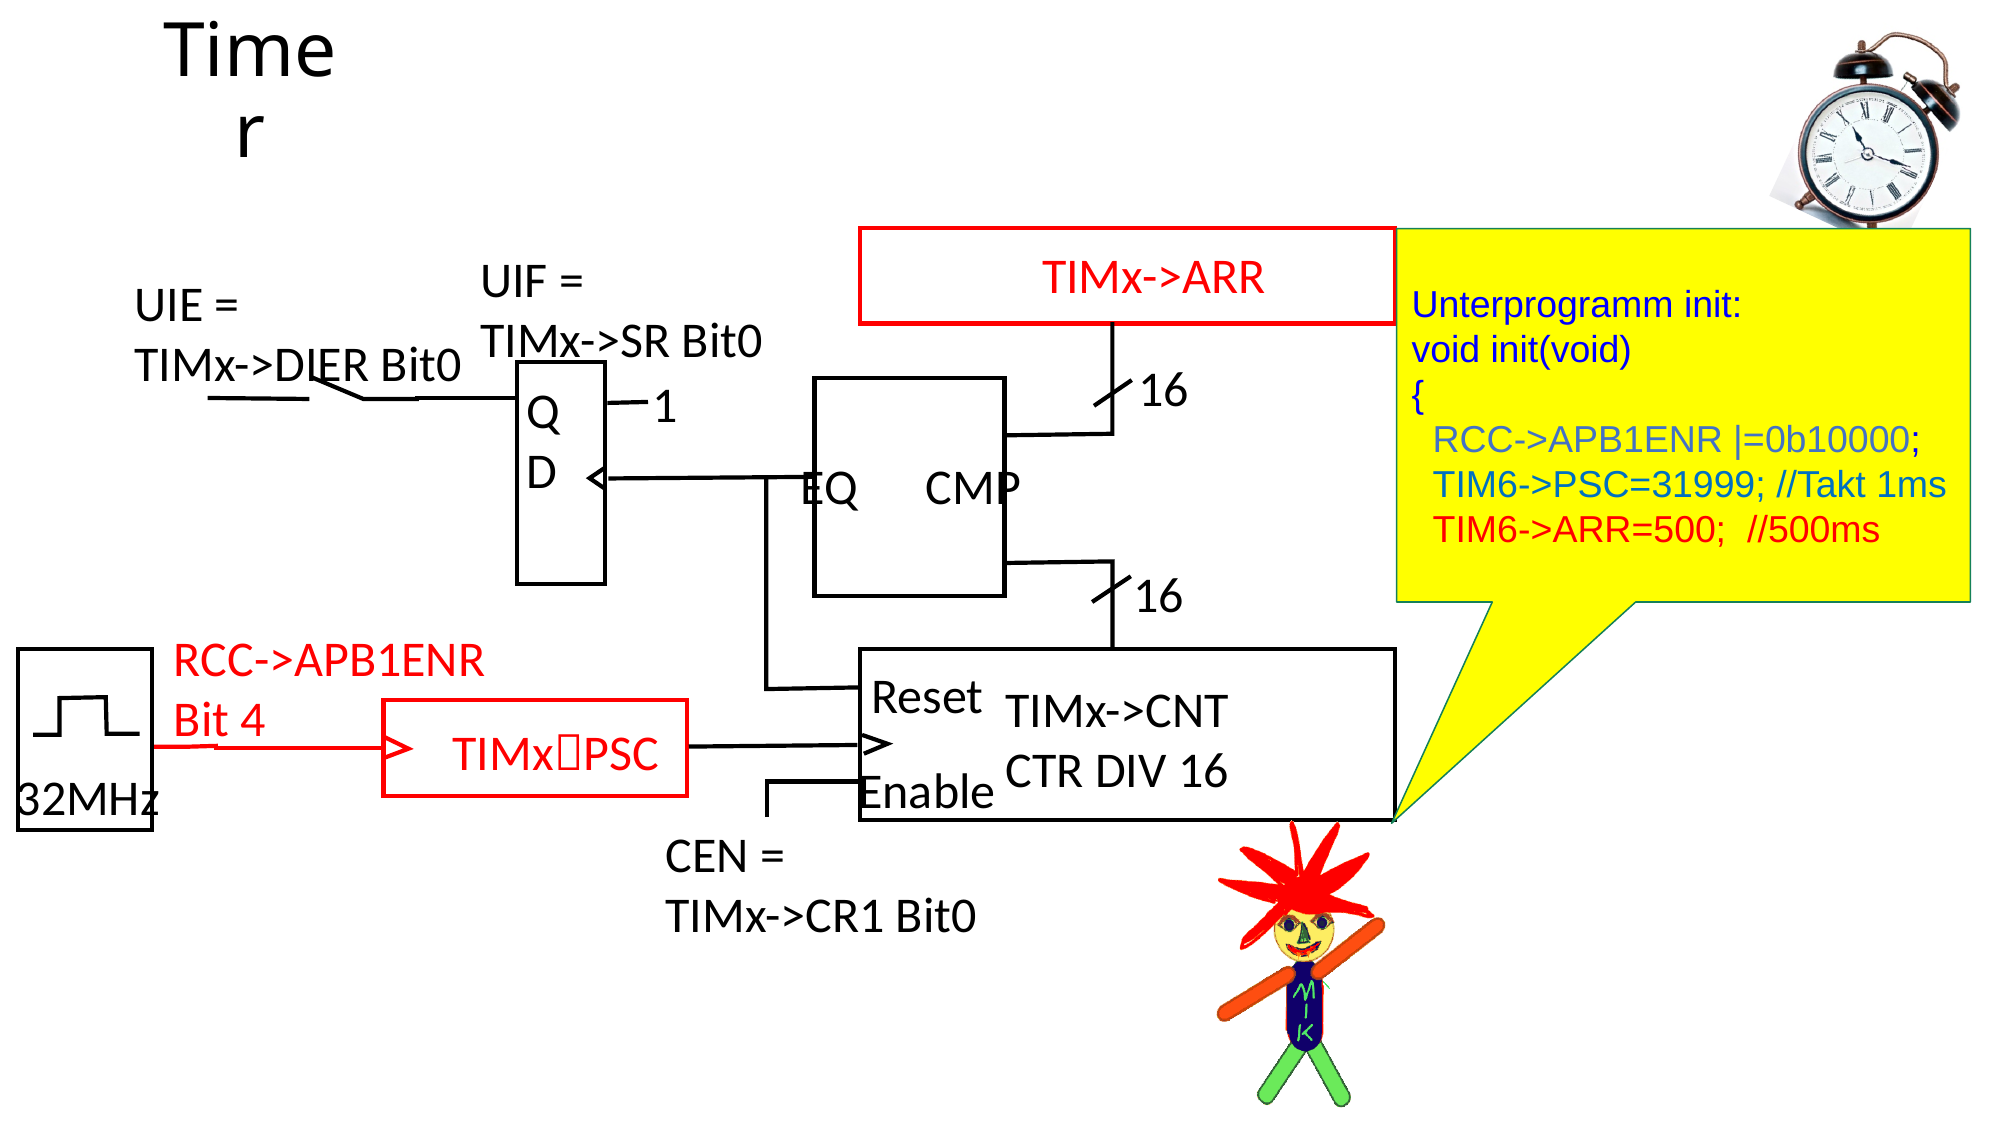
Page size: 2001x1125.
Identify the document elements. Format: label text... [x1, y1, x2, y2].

text_box Unterprogramm init: void init(void) { RCC->APB1ENR |=0b10000; TIM6->PSC=31999; //Takt 1ms TIM6->ARR=500; //500ms [1396, 228, 1971, 820]
picture [1769, 0, 1990, 237]
picture [1199, 813, 1396, 1114]
title Timer [139, 108, 361, 182]
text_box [18, 227, 1396, 927]
